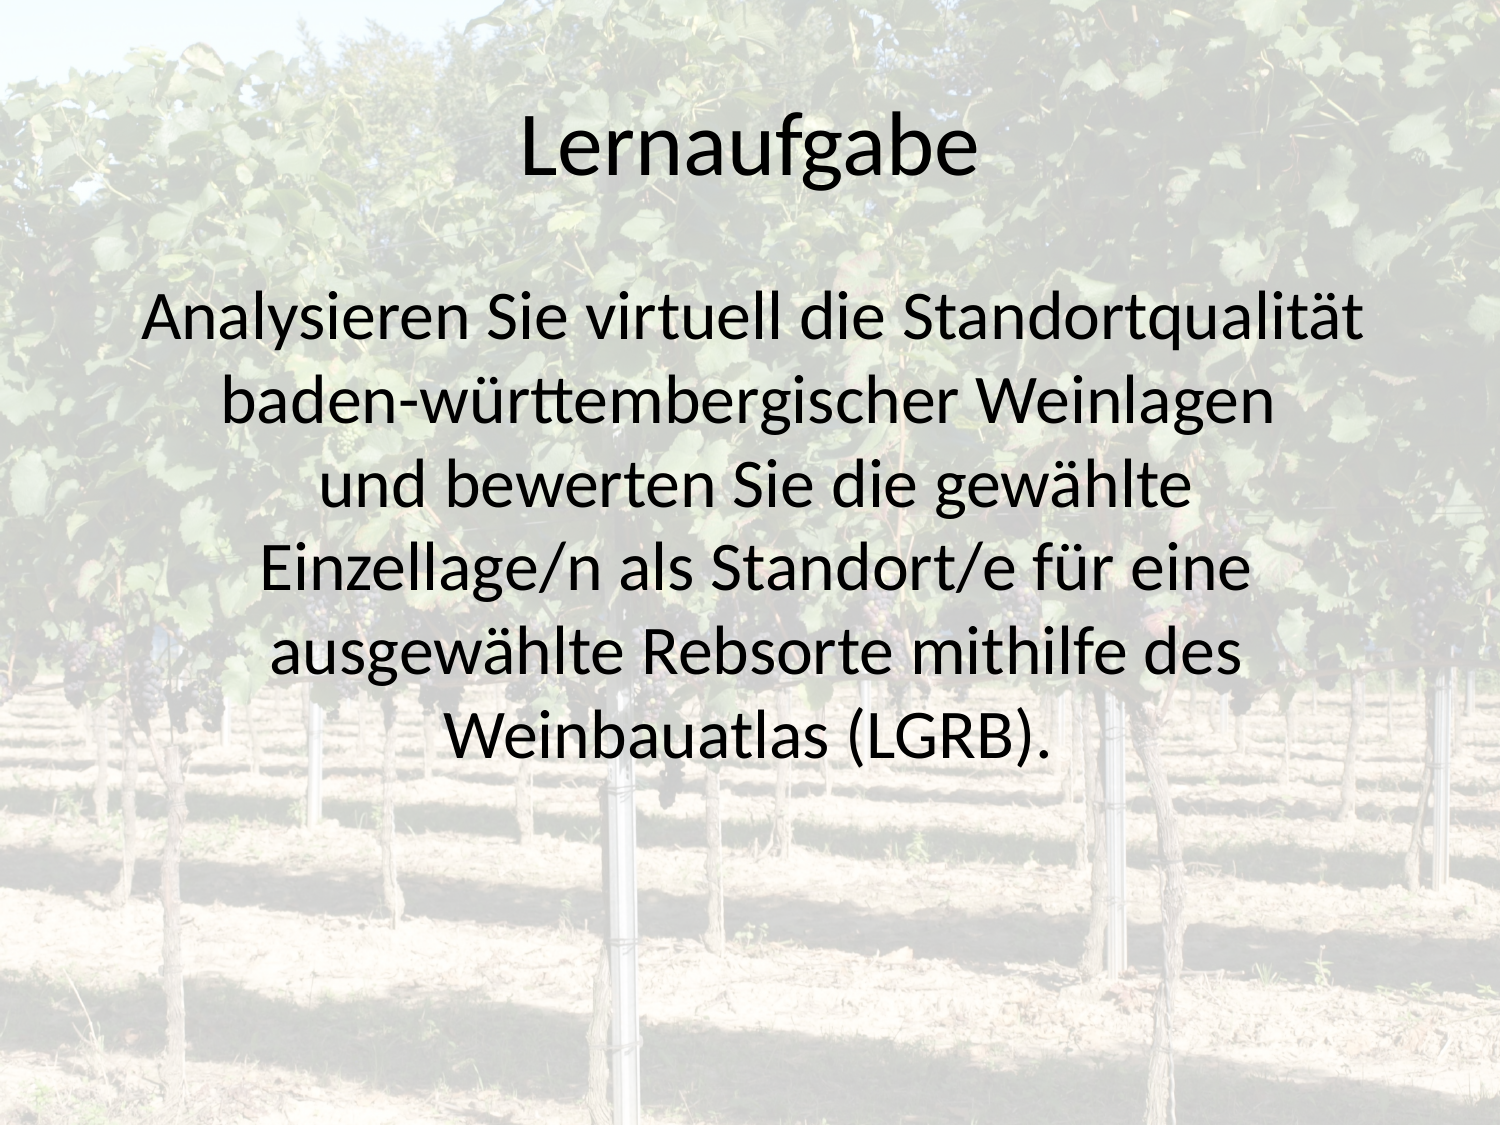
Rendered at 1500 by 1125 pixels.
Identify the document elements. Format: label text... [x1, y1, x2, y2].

title Lernaufgabe [75, 45, 1425, 233]
list Analysieren Sie virtuell die Standortqualität baden-württembergischer Weinlagen und bewerten Sie die gewählte Einzellage/n als Standort/e für eine ausgewählte Rebsorte mithilfe des Weinbauatlas (LGRB). [75, 262, 1388, 1005]
